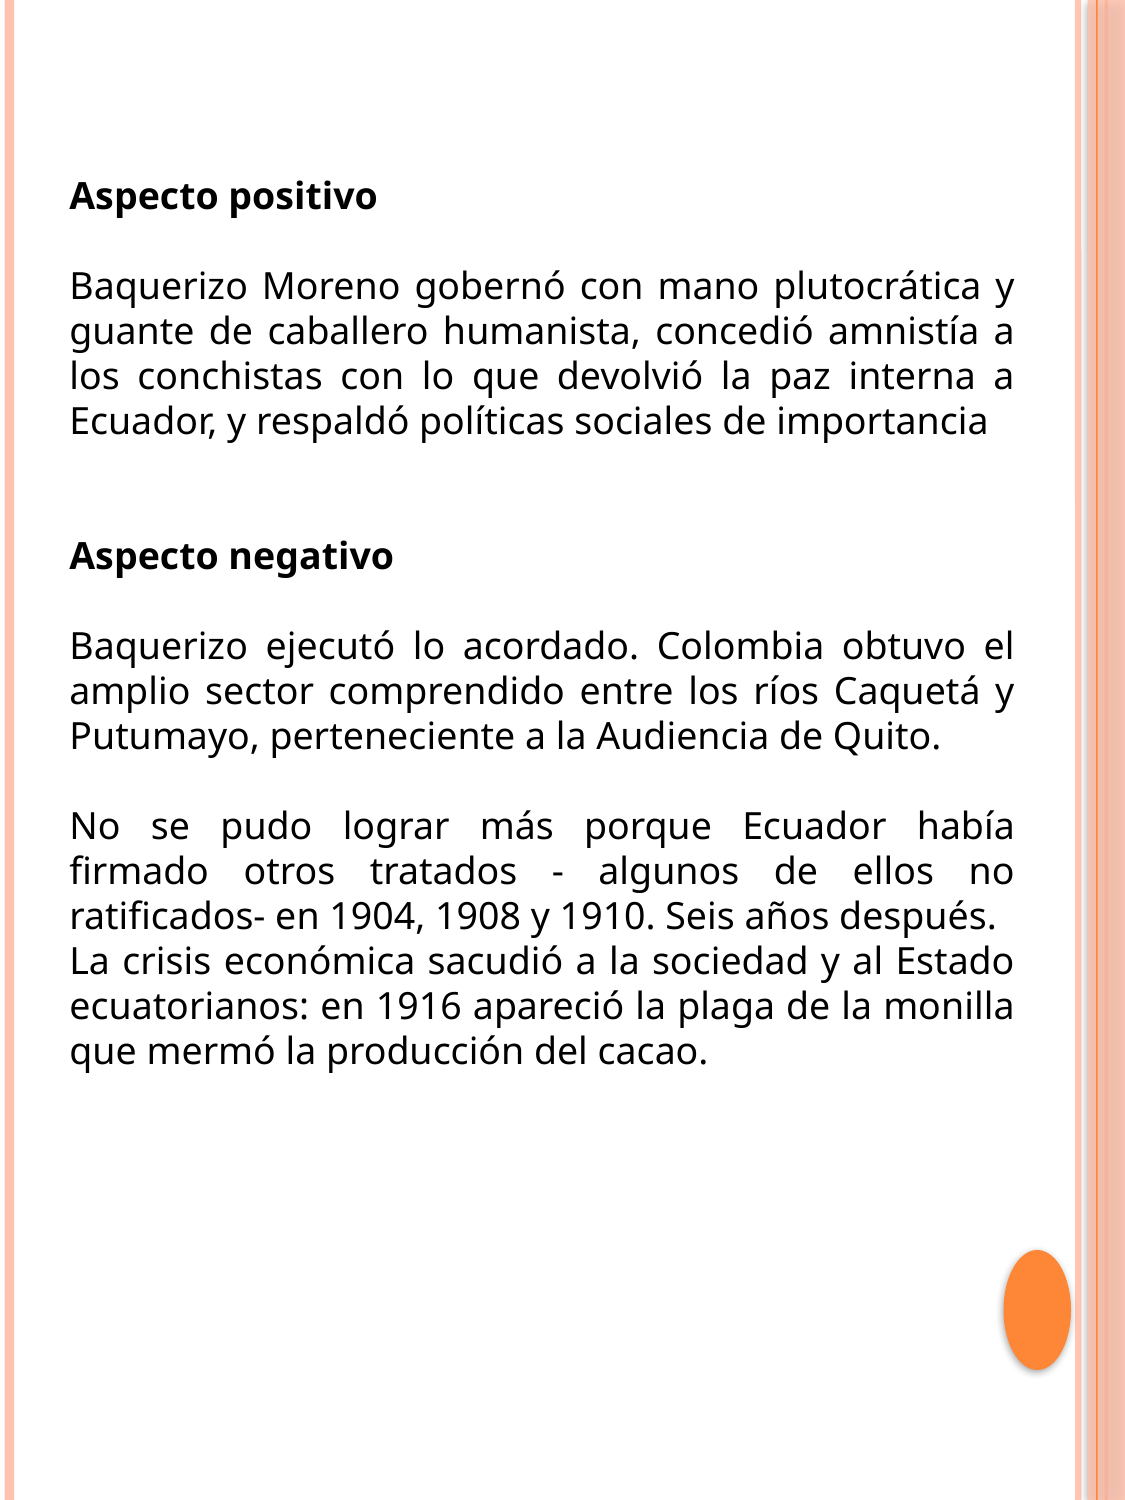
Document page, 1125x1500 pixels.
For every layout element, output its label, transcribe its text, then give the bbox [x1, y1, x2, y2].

text_box Aspecto positivo Baquerizo Moreno gobernó con mano plutocrática y guante de caballero humanista, concedió amnistía a los conchistas con lo que devolvió la paz interna a Ecuador, y respaldó políticas sociales de importancia Aspecto negativo Baquerizo ejecutó lo acordado. Colombia obtuvo el amplio sector comprendido entre los ríos Caquetá y Putumayo, perteneciente a la Audiencia de Quito. No se pudo lograr más porque Ecuador había firmado otros tratados - algunos de ellos no ratificados- en 1904, 1908 y 1910. Seis años después. La crisis económica sacudió a la sociedad y al Estado ecuatorianos: en 1916 apareció la plaga de la monilla que mermó la producción del cacao. [54, 164, 1031, 1079]
